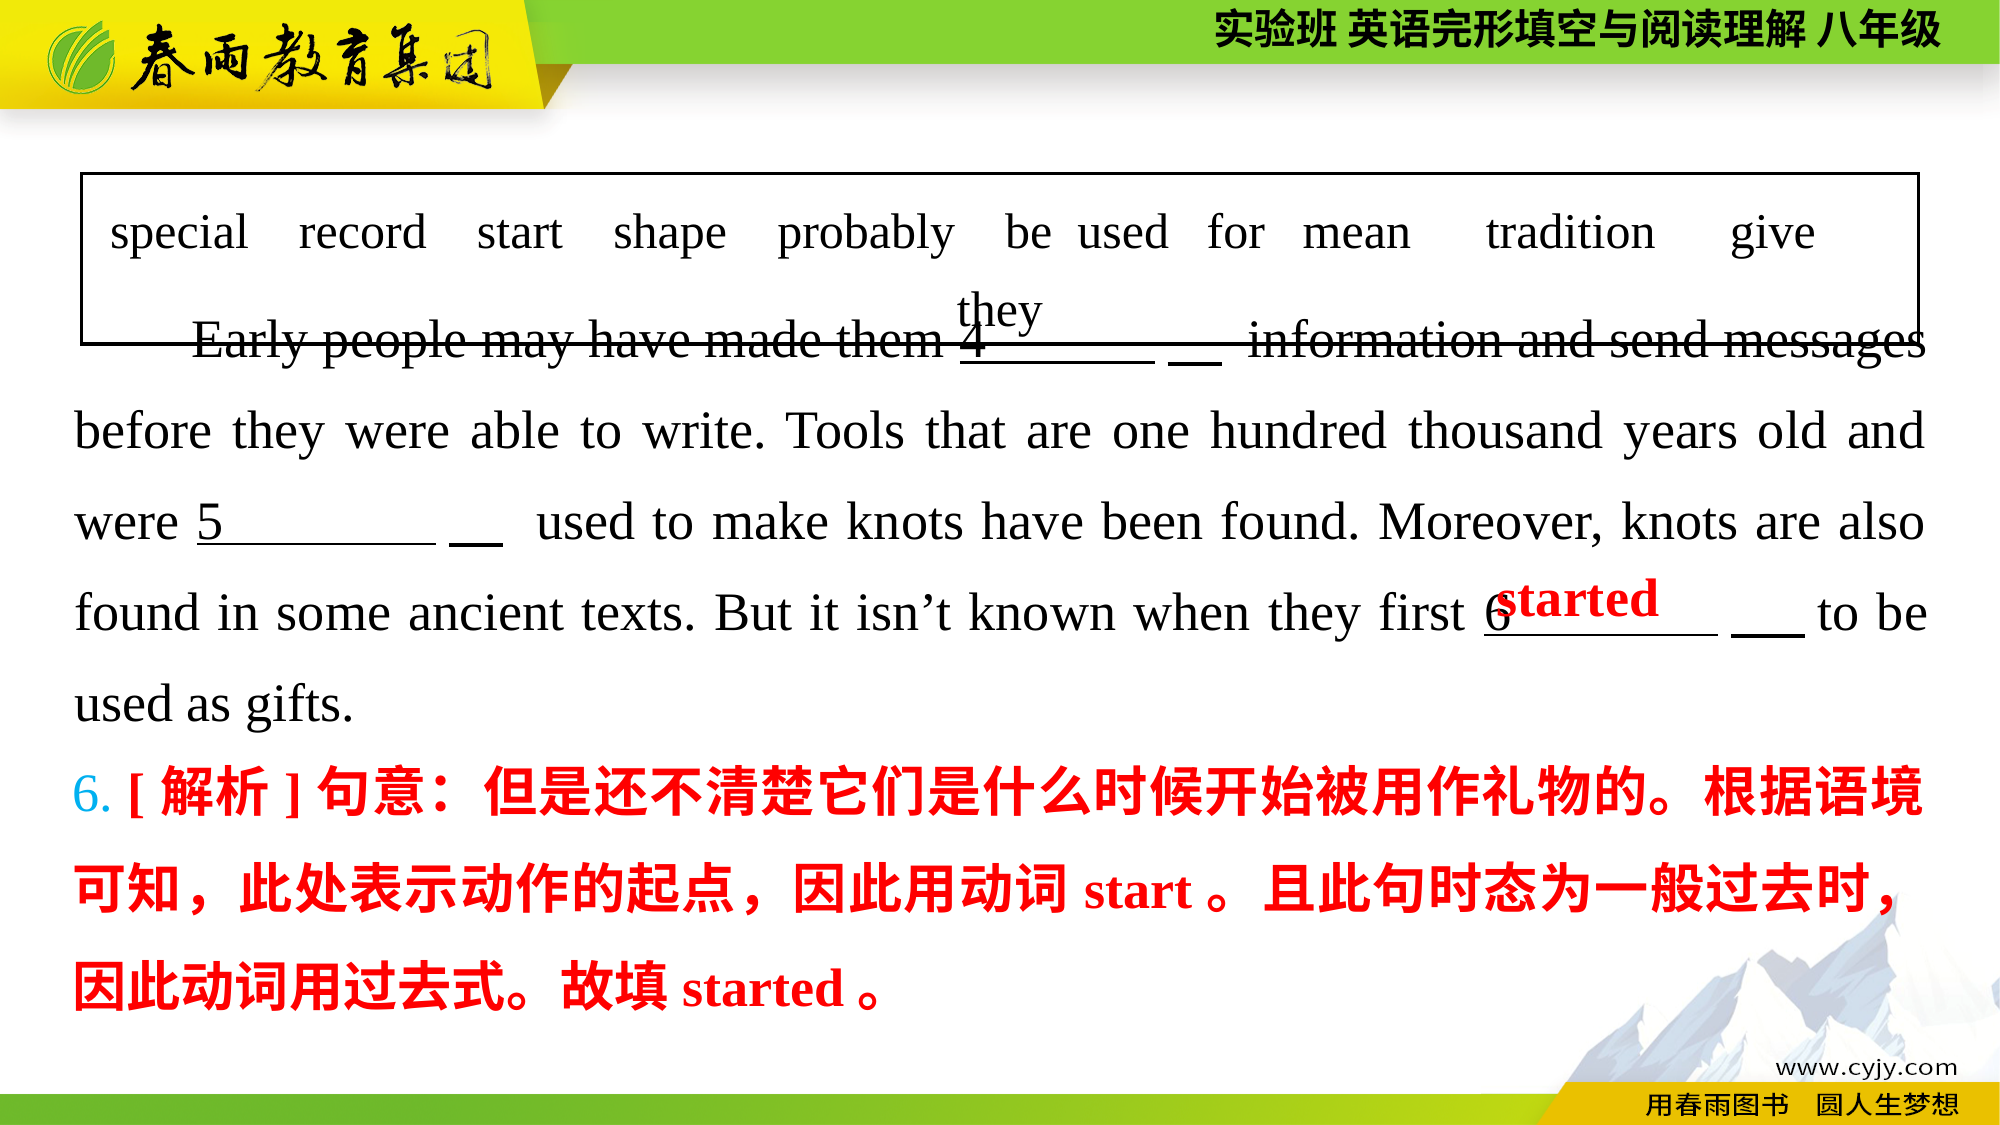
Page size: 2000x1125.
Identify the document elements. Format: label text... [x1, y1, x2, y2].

text_box special record start shape probably be used for mean tradition give they [81, 173, 1919, 345]
picture [0, 0, 2000, 1125]
text_box started [1482, 554, 1675, 635]
list Early people may have made them 4 information and send messages before they were able to write. Tools that are one hundred thousand years old and were 5 used to make knots have been found. Moreover, knots are also found in some ancient texts. But it isn’t known when they first 6 ， to be used as gifts. [59, 269, 1944, 745]
text_box 6. [解析]句意：但是还不清楚它们是什么时候开始被用作礼物的。根据语境可知，此处表示动作的起点，因此用动词start。且此句时态为一般过去时，因此动词用过去式。故填started。 [57, 717, 1942, 1025]
